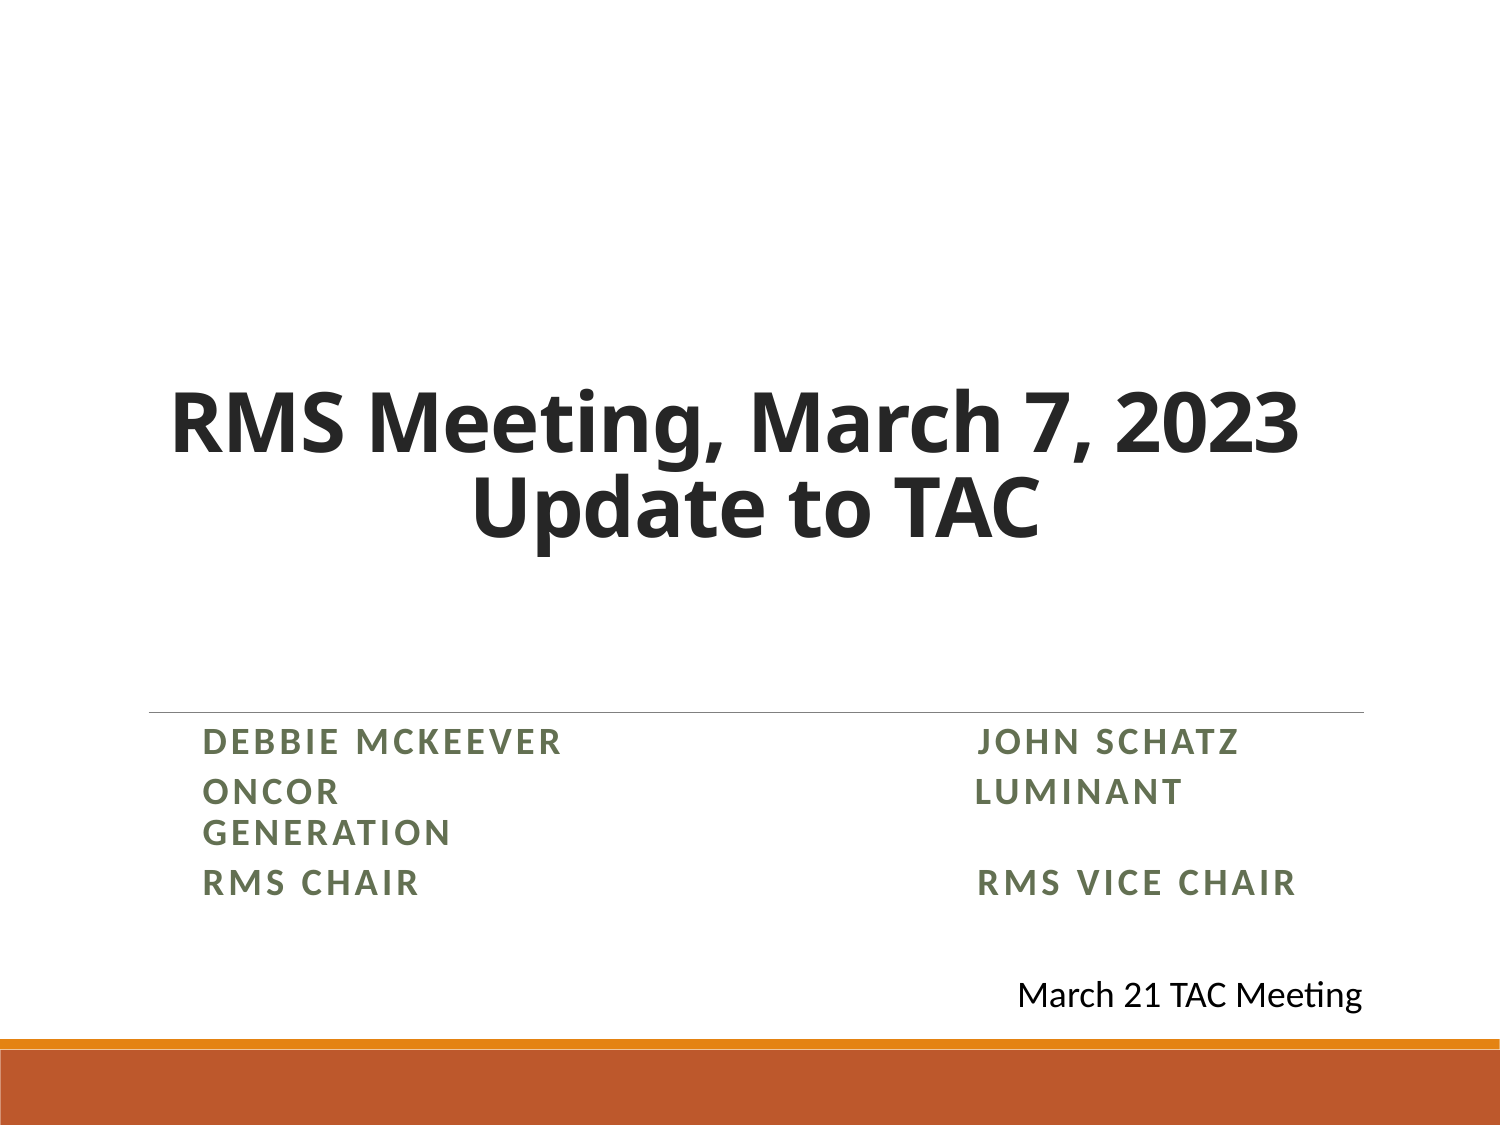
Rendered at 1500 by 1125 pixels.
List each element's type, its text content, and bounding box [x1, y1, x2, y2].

text_box March 21 TAC Meeting [1002, 962, 1387, 1023]
title RMS Meeting, March 7, 2023 Update to TAC [99, 237, 1413, 563]
subtitle Debbie mckeever JOHN SCHATZ Oncor Luminant Generation RMS CHAIR RMS VICE CHAIR [187, 687, 1413, 932]
